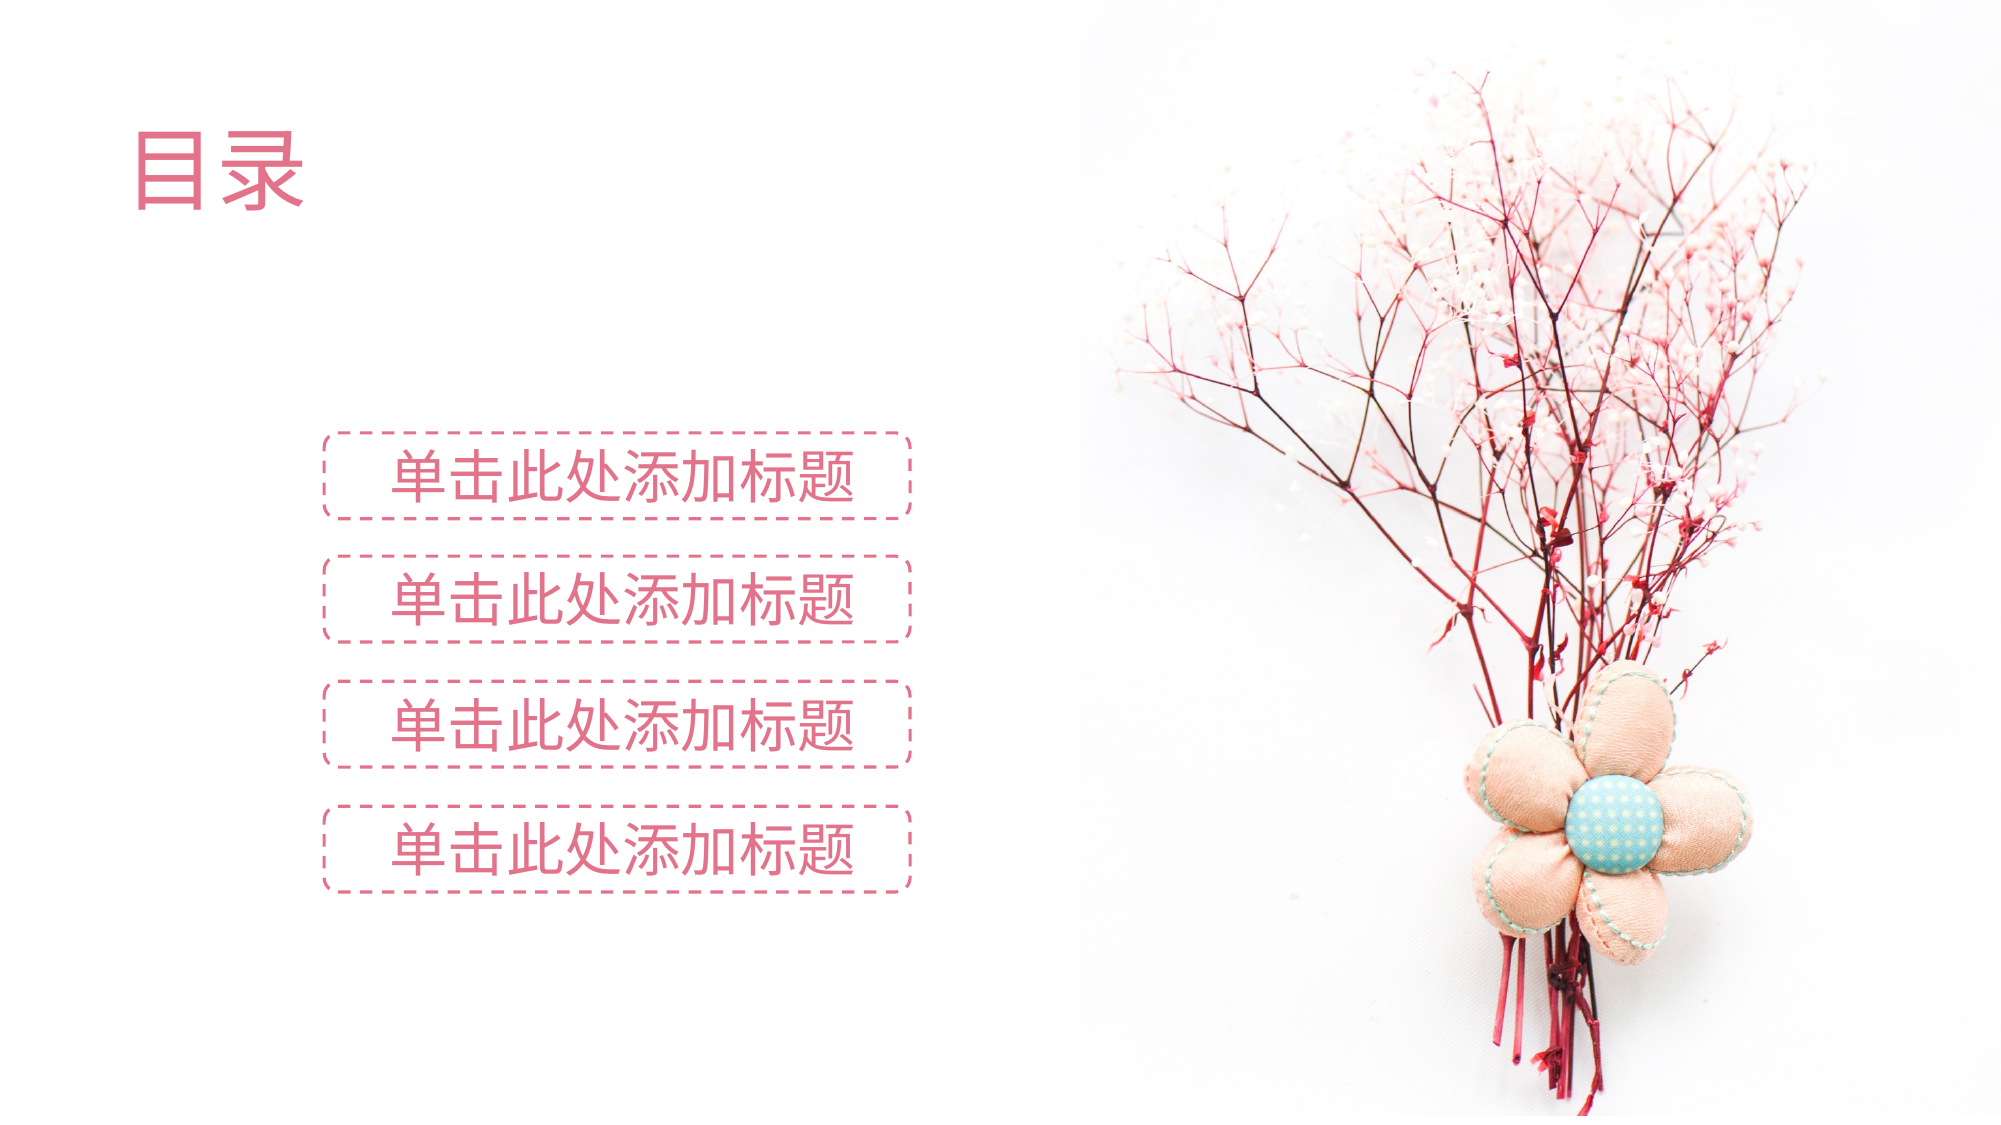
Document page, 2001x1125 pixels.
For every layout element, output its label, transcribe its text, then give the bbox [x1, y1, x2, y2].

text_box 目录 [109, 104, 324, 229]
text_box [324, 432, 911, 892]
picture [682, 0, 2001, 1116]
